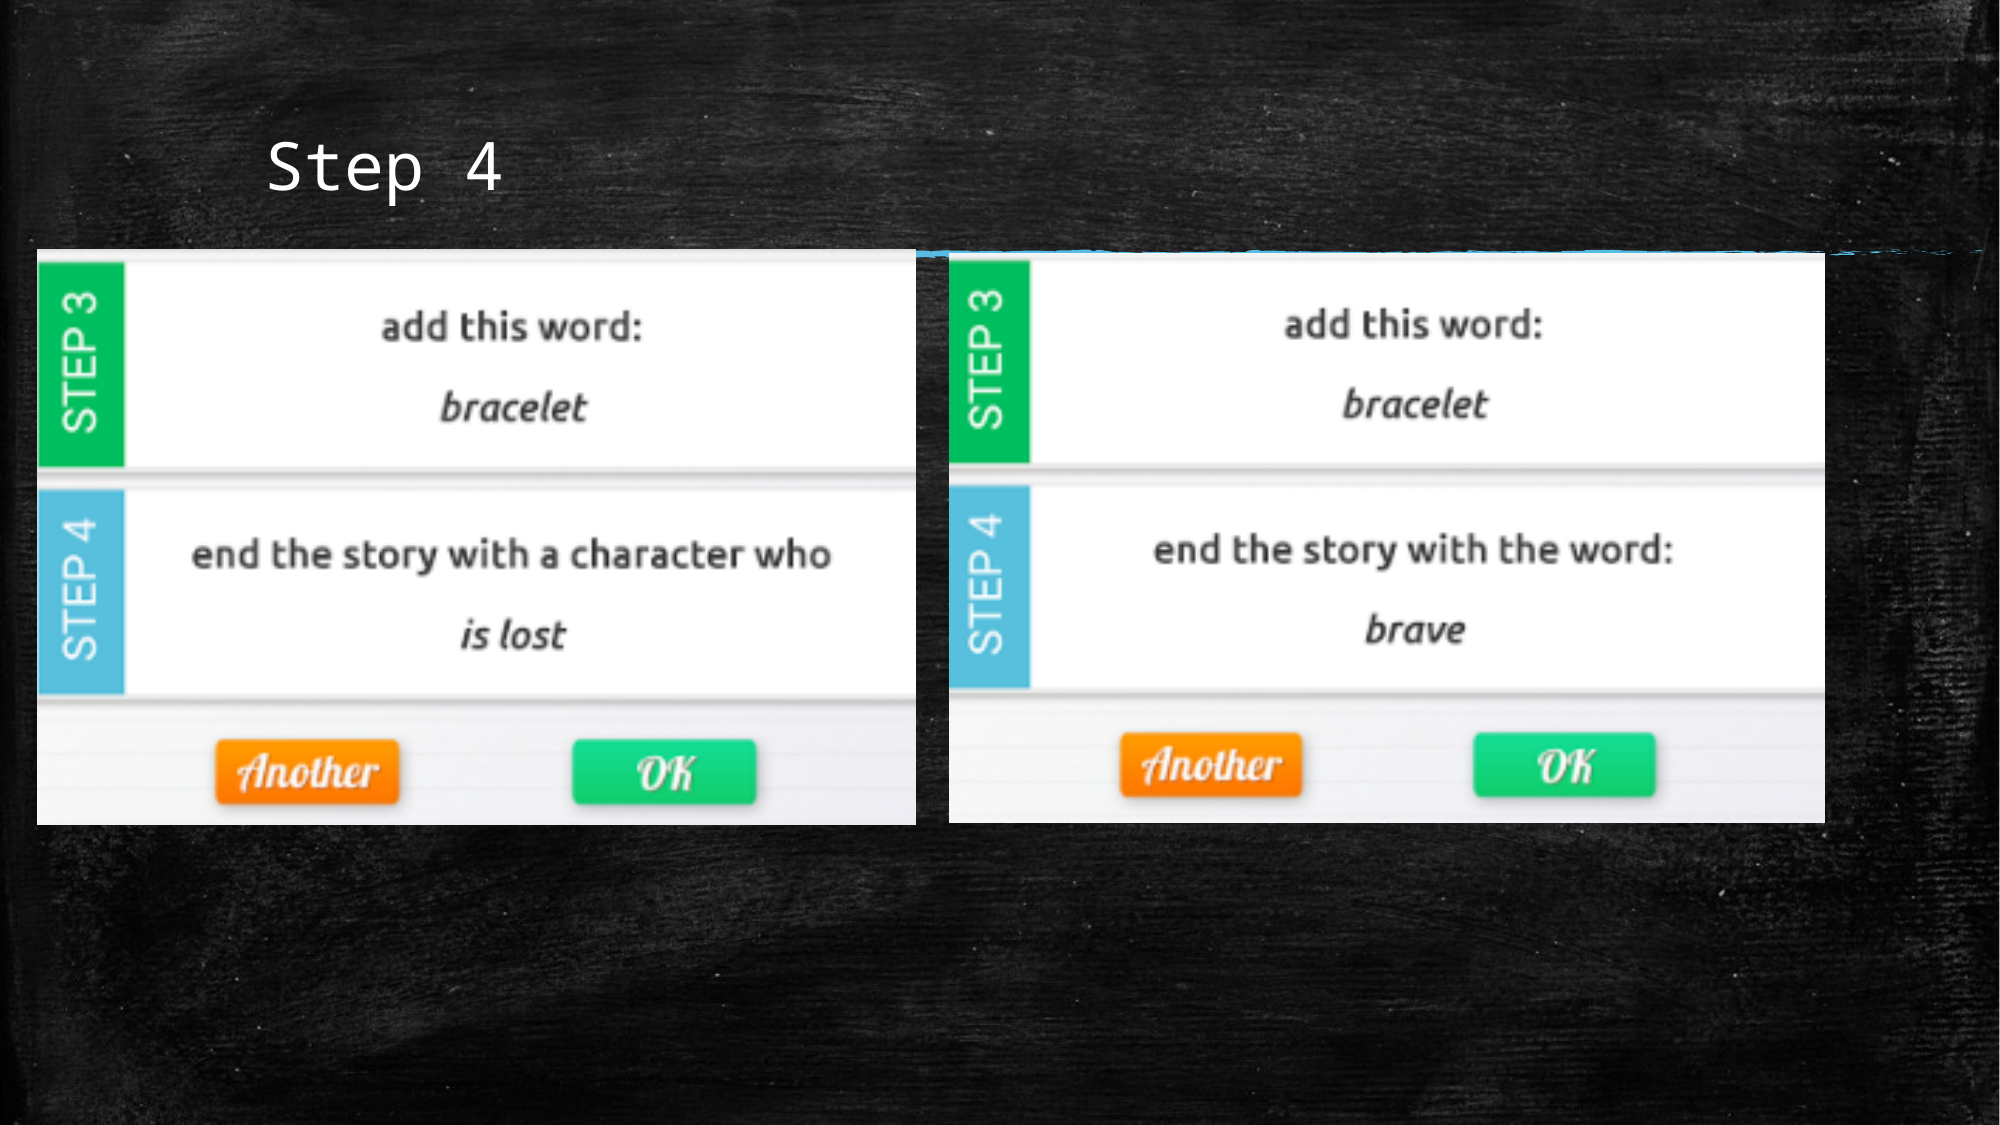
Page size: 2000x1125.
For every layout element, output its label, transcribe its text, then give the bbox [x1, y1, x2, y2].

title Step 4 [249, 45, 1750, 213]
picture [949, 253, 1825, 823]
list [37, 249, 916, 825]
